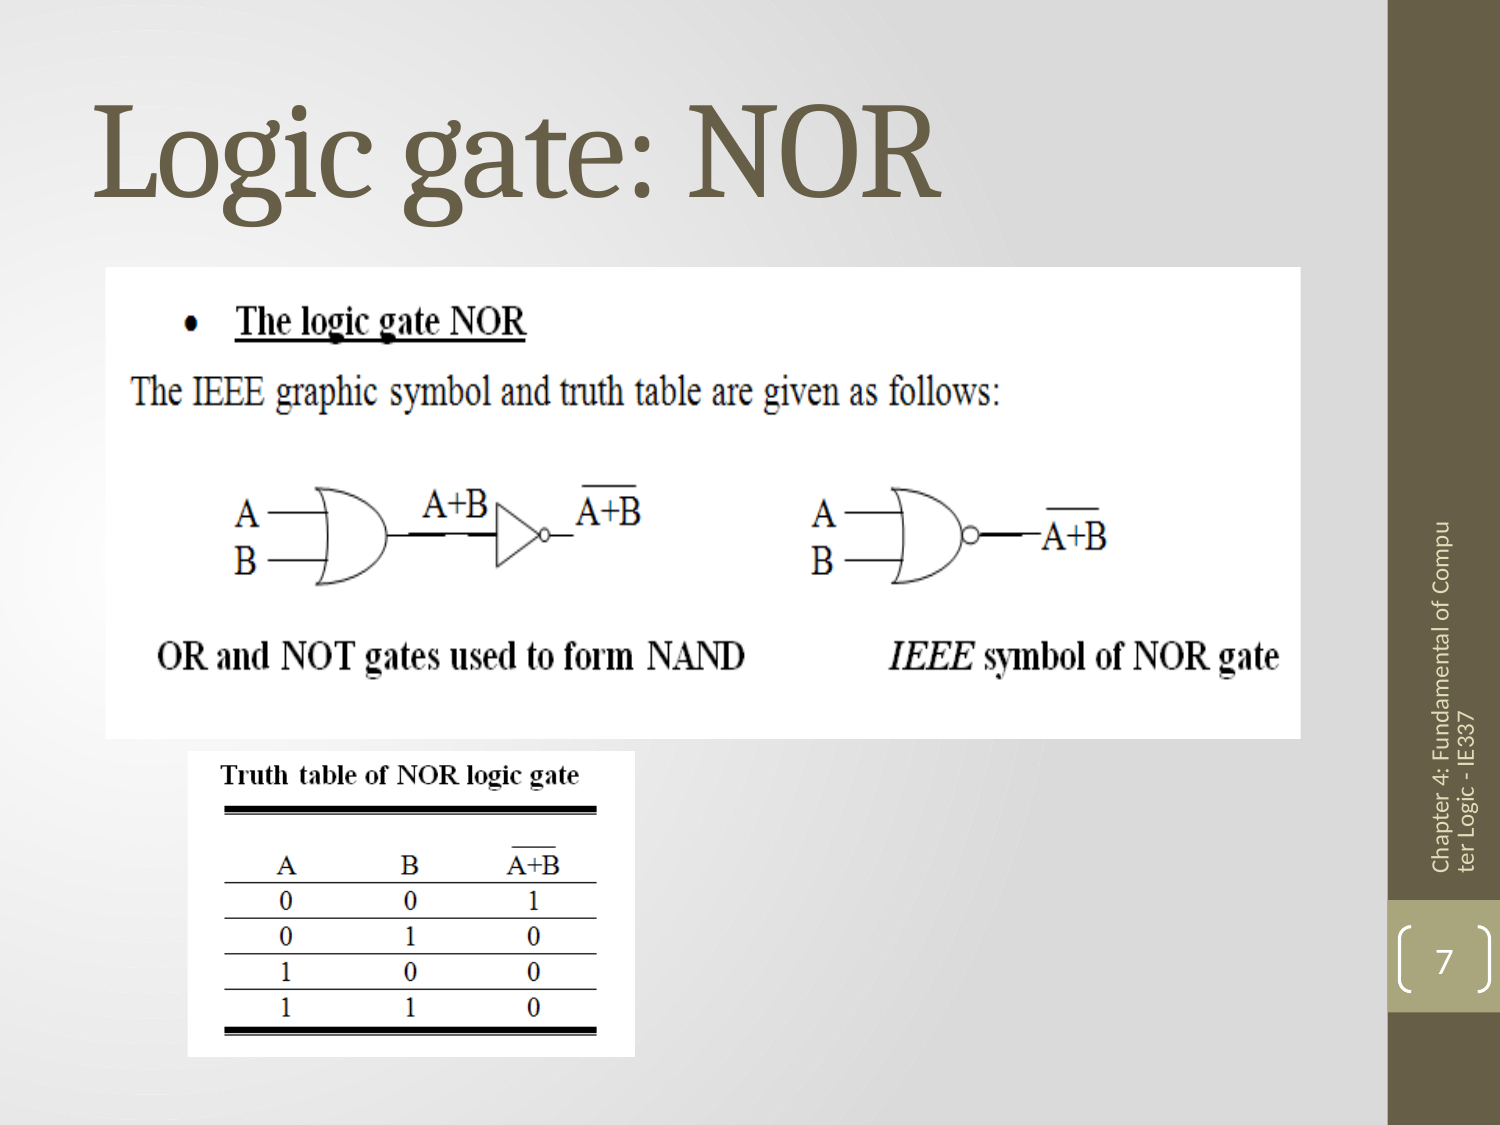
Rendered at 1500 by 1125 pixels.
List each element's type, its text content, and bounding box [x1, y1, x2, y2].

slide_number 7 [1397, 925, 1492, 994]
footer Chapter 4: Fundamental of Computer Logic - IE337 [1408, 500, 1469, 889]
text_box Logic gate: NOR [75, 45, 1325, 233]
picture [186, 750, 636, 1057]
picture [104, 266, 1302, 739]
